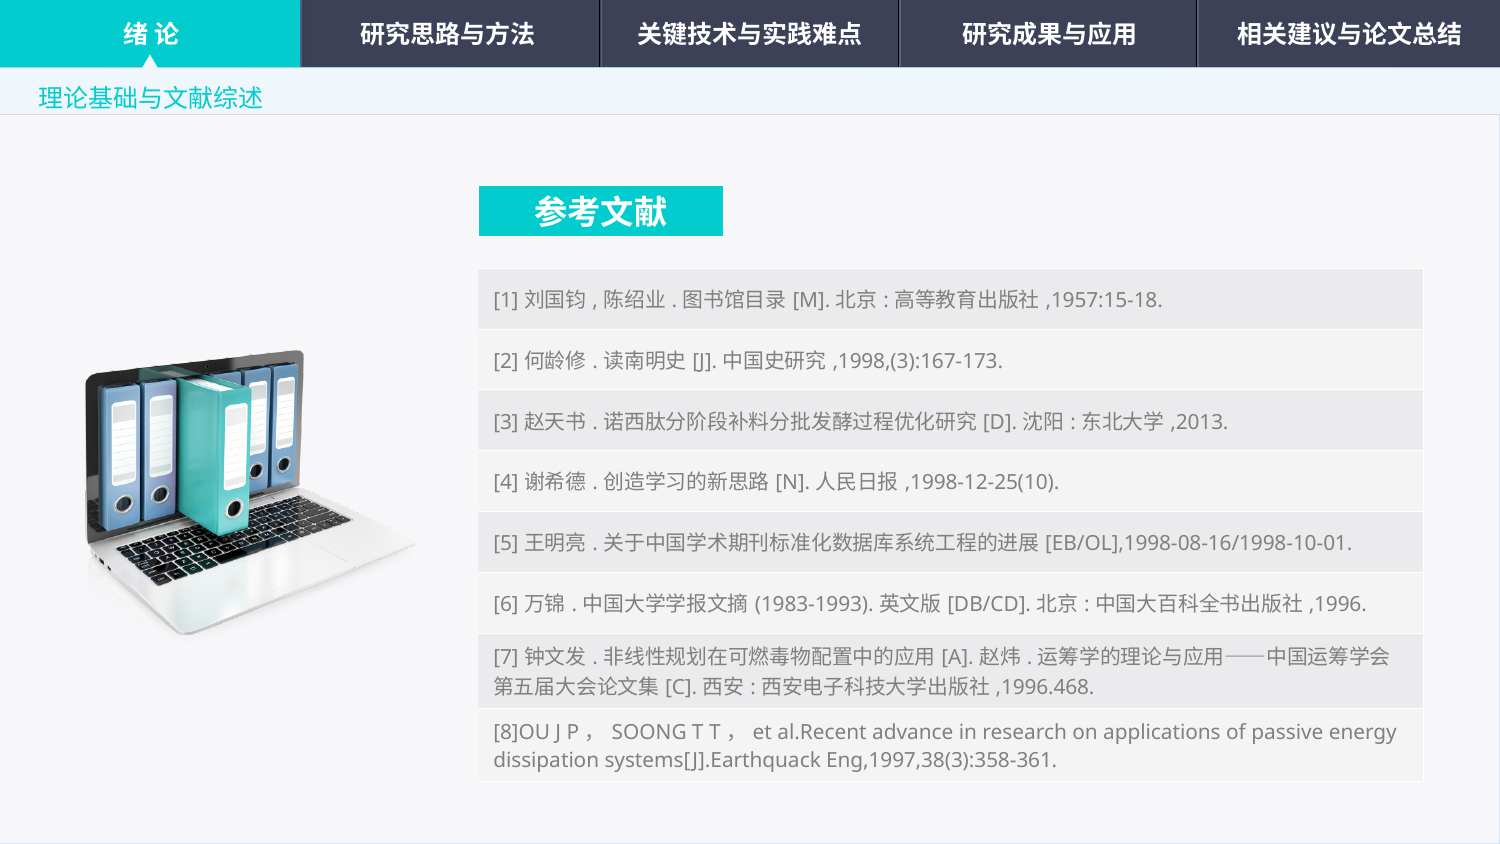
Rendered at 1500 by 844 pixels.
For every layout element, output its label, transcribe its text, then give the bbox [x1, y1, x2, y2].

text_box 研究成果与应用 [899, 9, 1199, 59]
text_box 理论基础与文献综述 [24, 59, 279, 120]
table_cell [7]钟文发.非线性规划在可燃毒物配置中的应用[A].赵炜.运筹学的理论与应用——中国运筹学会第五届大会论文集[C].西安:西安电子科技大学出版社,1996.468. [478, 634, 1423, 708]
table_cell [6]万锦.中国大学学报文摘(1983-1993).英文版[DB/CD].北京:中国大百科全书出版社,1996. [478, 573, 1423, 633]
picture [17, 326, 437, 681]
table_cell [5]王明亮.关于中国学术期刊标准化数据库系统工程的进展[EB/OL],1998-08-16/1998-10-01. [478, 512, 1423, 572]
table_cell [2]何龄修.读南明史[J].中国史研究,1998,(3):167-173. [478, 330, 1423, 389]
table_cell [8]OU J P，SOONG T T，et al.Recent advance in research on applications of passive energy dissipation systems[J].Earthquack Eng,1997,38(3):358-361. [478, 709, 1423, 781]
text_box 参考文献 [478, 185, 724, 237]
text_box 绪 论 [0, 9, 297, 59]
table_header [1]刘国钧,陈绍业.图书馆目录[M].北京:高等教育出版社,1957:15-18. [478, 269, 1423, 329]
text_box 研究思路与方法 [297, 9, 599, 59]
text_box 关键技术与实践难点 [599, 9, 899, 59]
text_box 相关建议与论文总结 [1199, 9, 1500, 59]
table_cell [4]谢希德.创造学习的新思路[N].人民日报,1998-12-25(10). [478, 451, 1423, 511]
table_cell [3]赵天书.诺西肽分阶段补料分批发酵过程优化研究[D].沈阳:东北大学,2013. [478, 390, 1423, 450]
